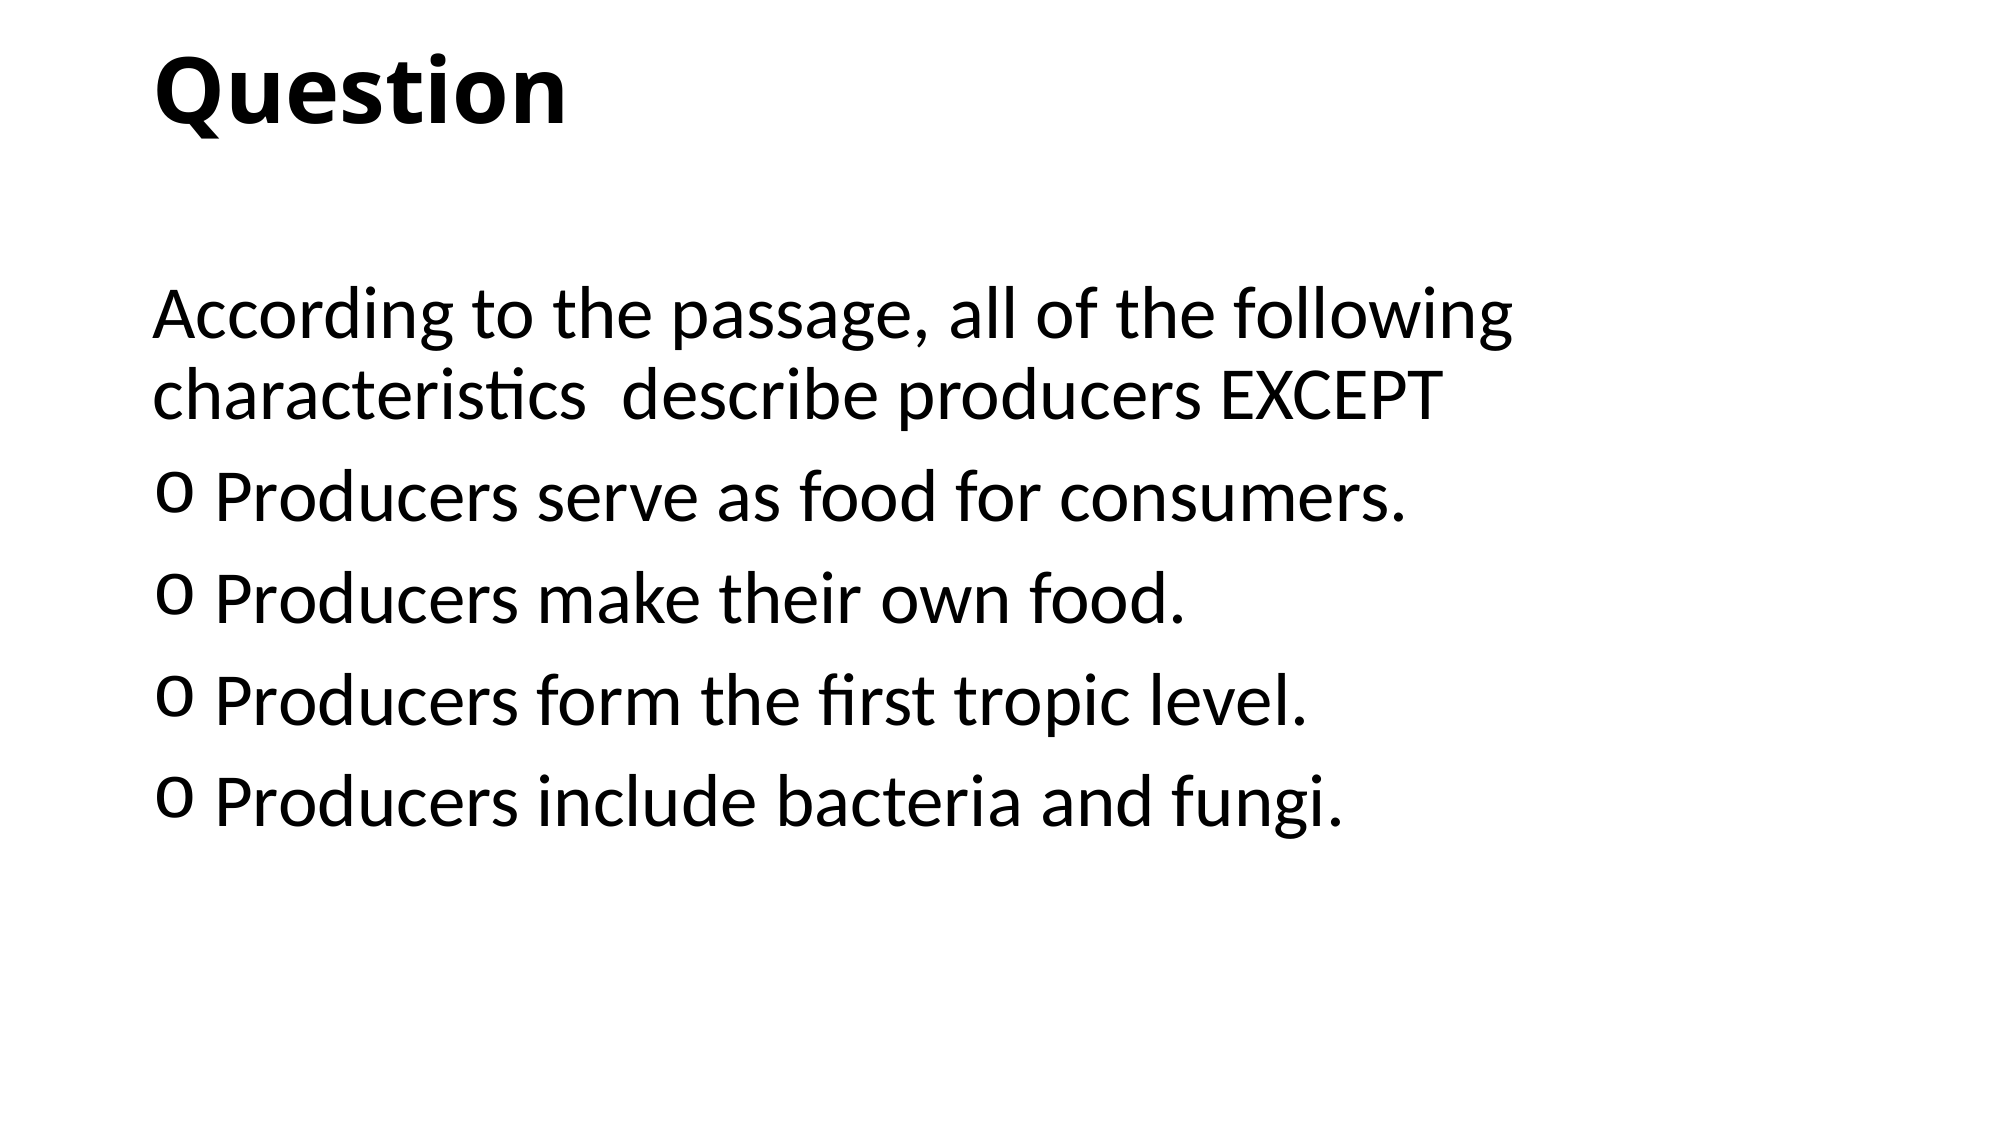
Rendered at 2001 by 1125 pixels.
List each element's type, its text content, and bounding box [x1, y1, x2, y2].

title Question [137, 0, 1863, 155]
list According to the passage, all of the following characteristics describe producers EXCEPT Producers serve as food for consumers. Producers make their own food. Producers form the first tropic level. Producers include bacteria and fungi. [137, 155, 1863, 1089]
